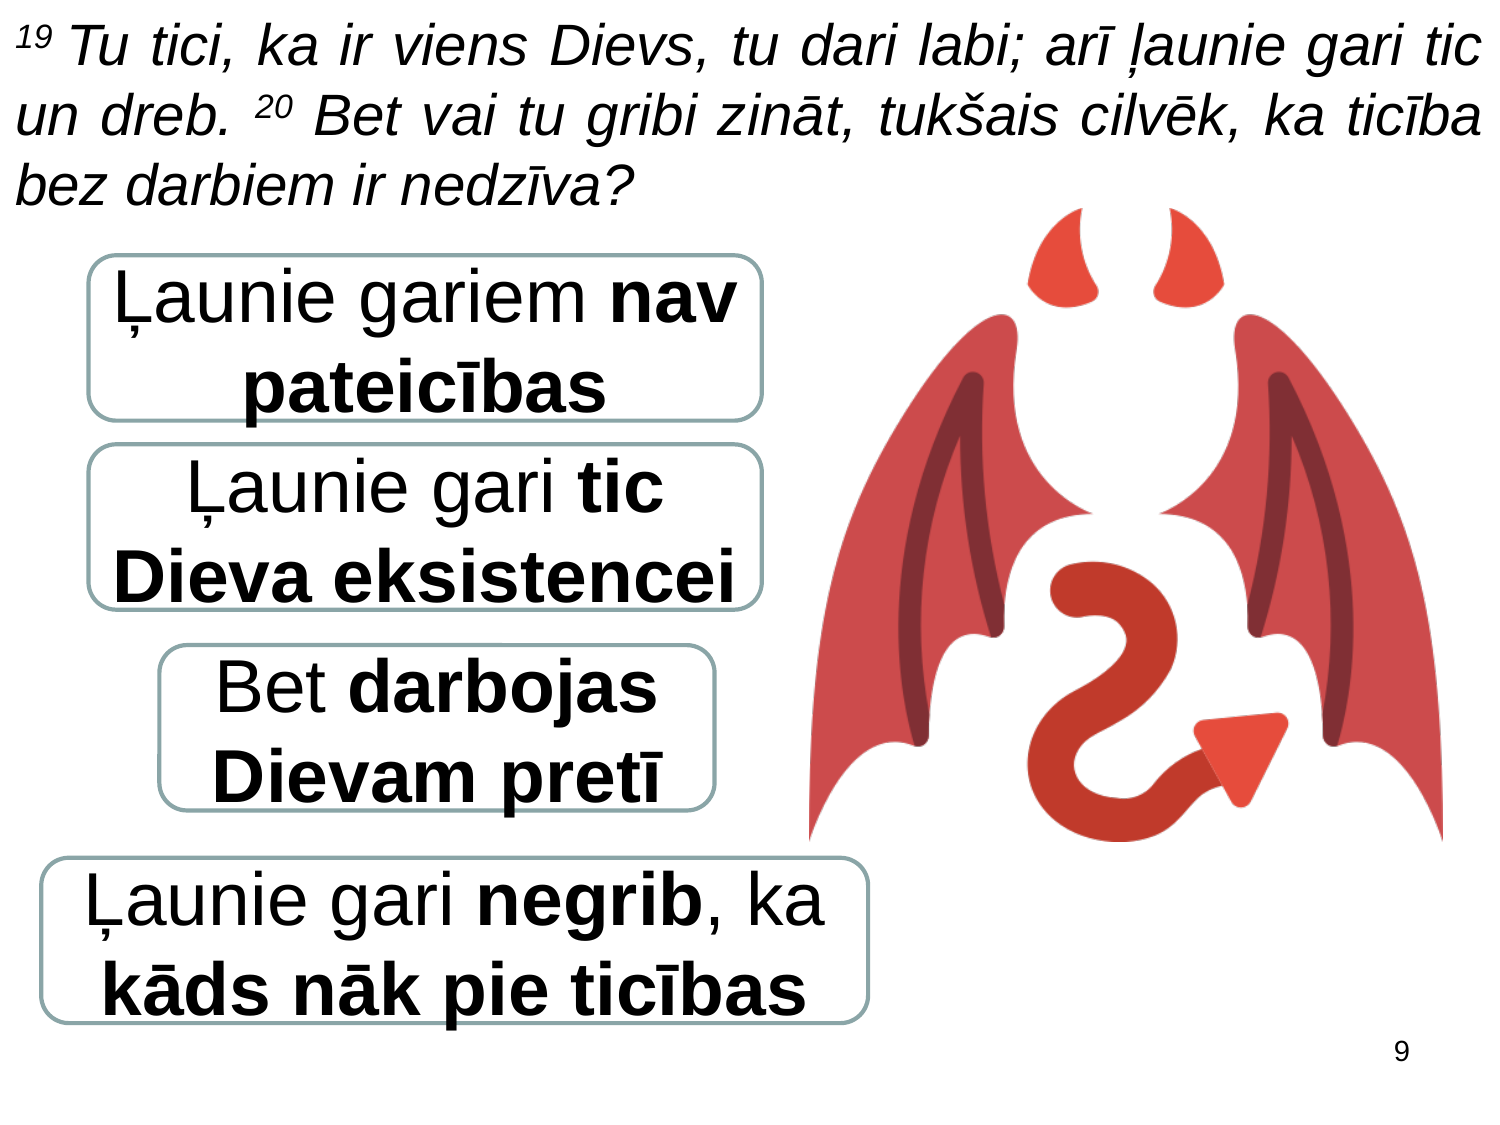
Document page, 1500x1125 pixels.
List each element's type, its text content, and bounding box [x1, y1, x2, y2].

list 19 Tu tici, ka ir viens Dievs, tu dari labi; arī ļaunie gari tic un dreb. 20 Bet vai tu gribi zināt, tukšais cilvēk, ka ticība bez darbiem ir nedzīva? [0, 0, 1500, 178]
text_box Bet darbojas Dievam pretī [157, 642, 717, 813]
text_box Ļaunie gariem nav pateicības [86, 253, 764, 423]
slide_number 9 [1074, 1024, 1426, 1103]
text_box Ļaunie gari tic Dieva eksistencei [86, 442, 764, 612]
picture [808, 207, 1443, 842]
text_box Ļaunie gari negrib, ka kāds nāk pie ticības [39, 855, 871, 1026]
